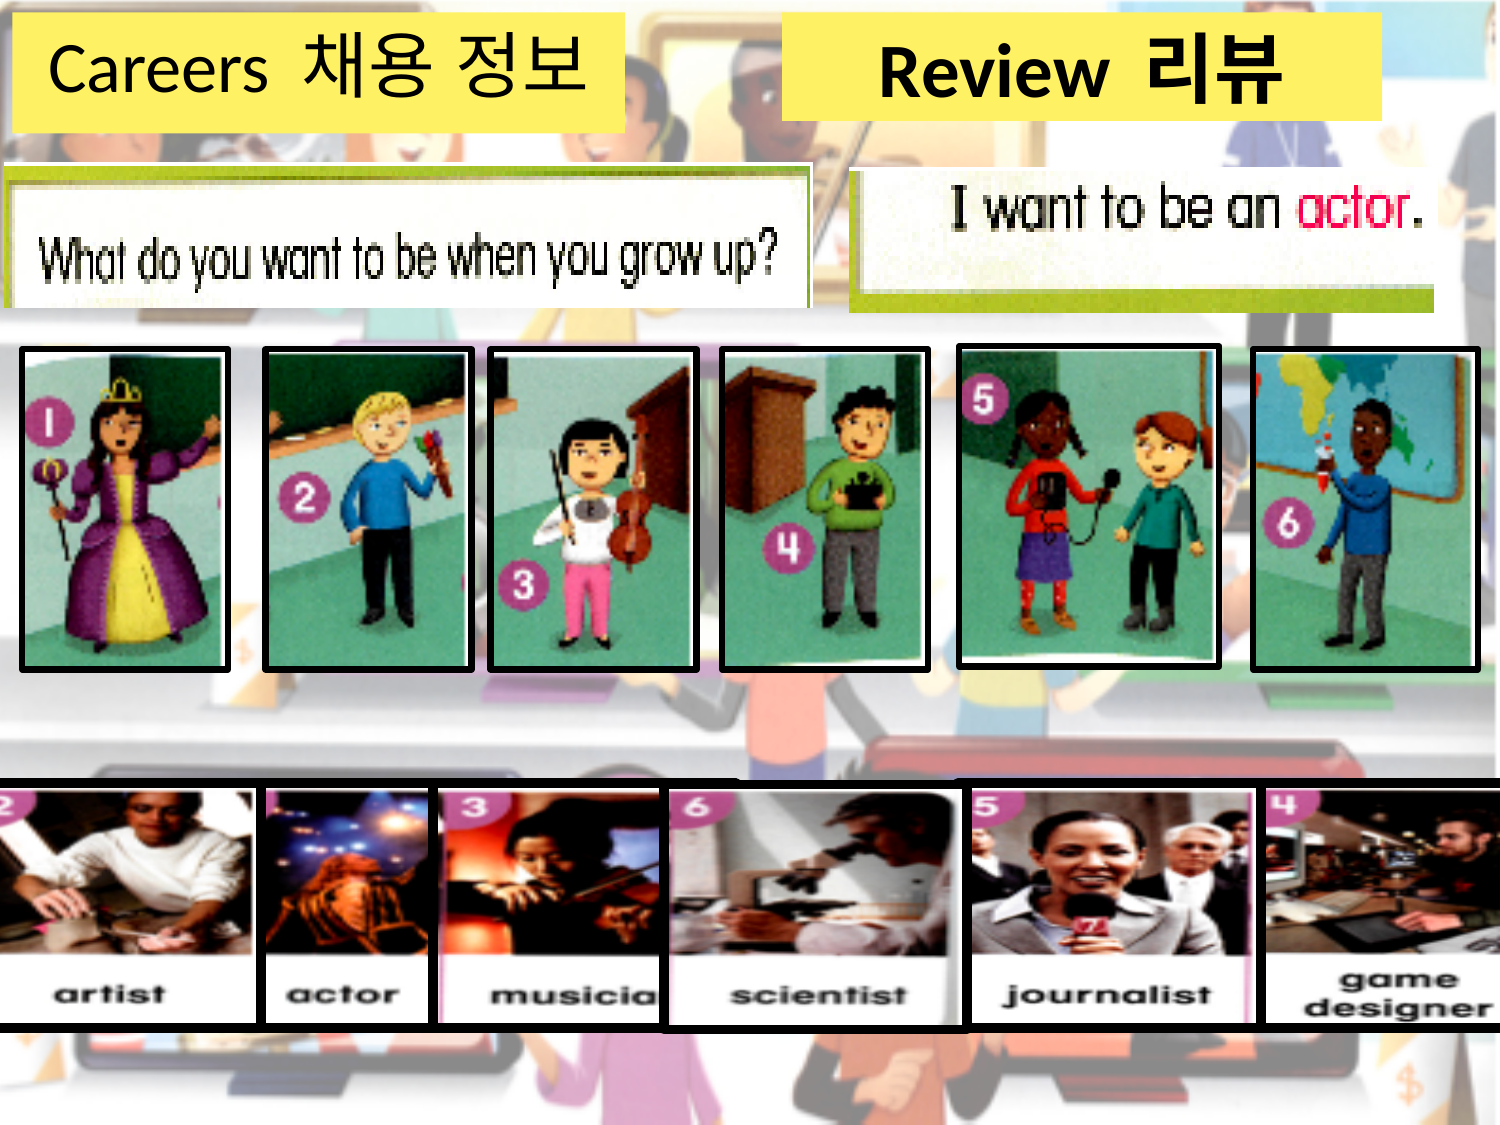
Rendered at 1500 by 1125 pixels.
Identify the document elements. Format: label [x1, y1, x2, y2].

text_box [3, 162, 1438, 313]
picture [0, 0, 1500, 1125]
